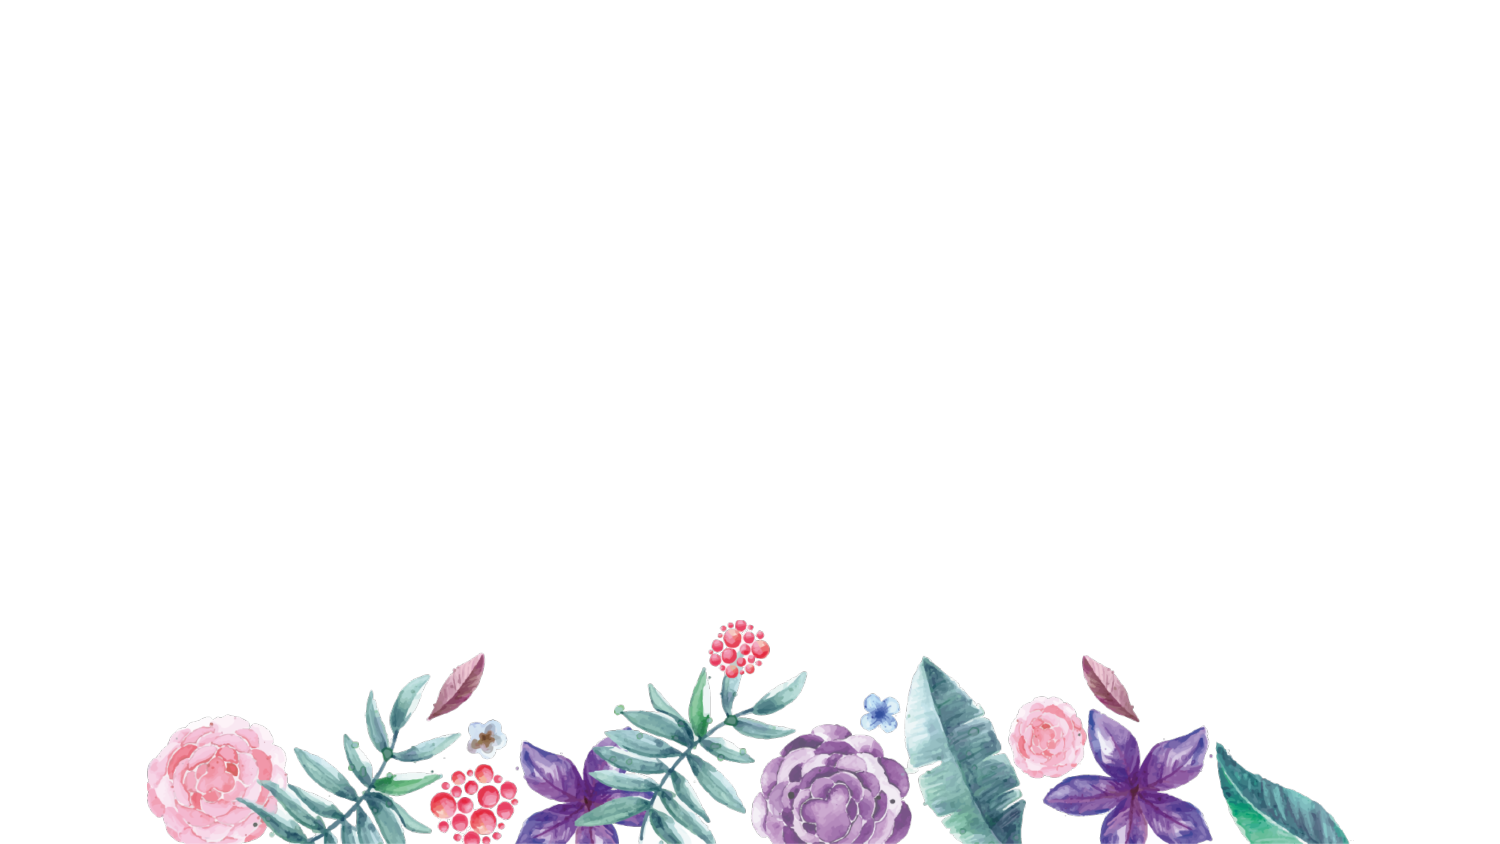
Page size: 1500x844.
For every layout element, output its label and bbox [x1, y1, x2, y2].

picture [146, 618, 1354, 844]
